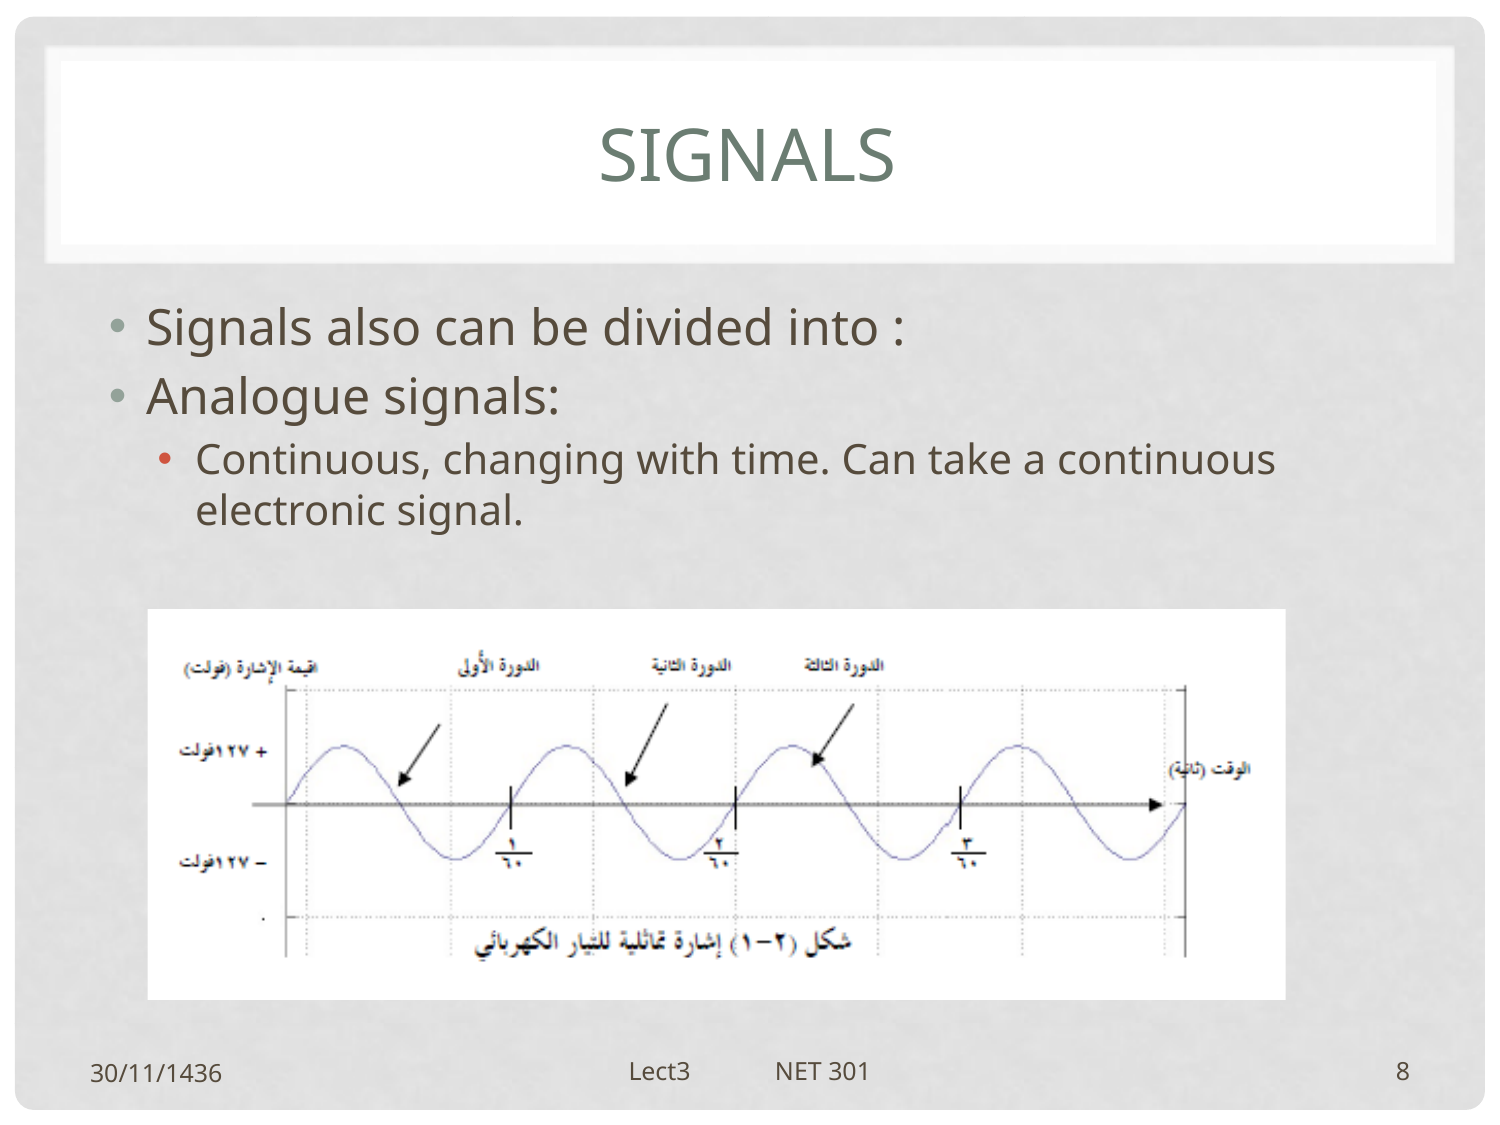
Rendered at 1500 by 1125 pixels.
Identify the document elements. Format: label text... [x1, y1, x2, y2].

picture [147, 609, 1286, 1000]
footer Lect3 NET 301 [512, 1042, 988, 1103]
slide_number 8 [1074, 1042, 1425, 1103]
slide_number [75, 1042, 425, 1103]
list Signals also can be divided into : Analogue signals: Continuous, changing with time. Can take a continuous electronic signal. [75, 287, 1425, 1005]
title signals [69, 66, 1425, 238]
